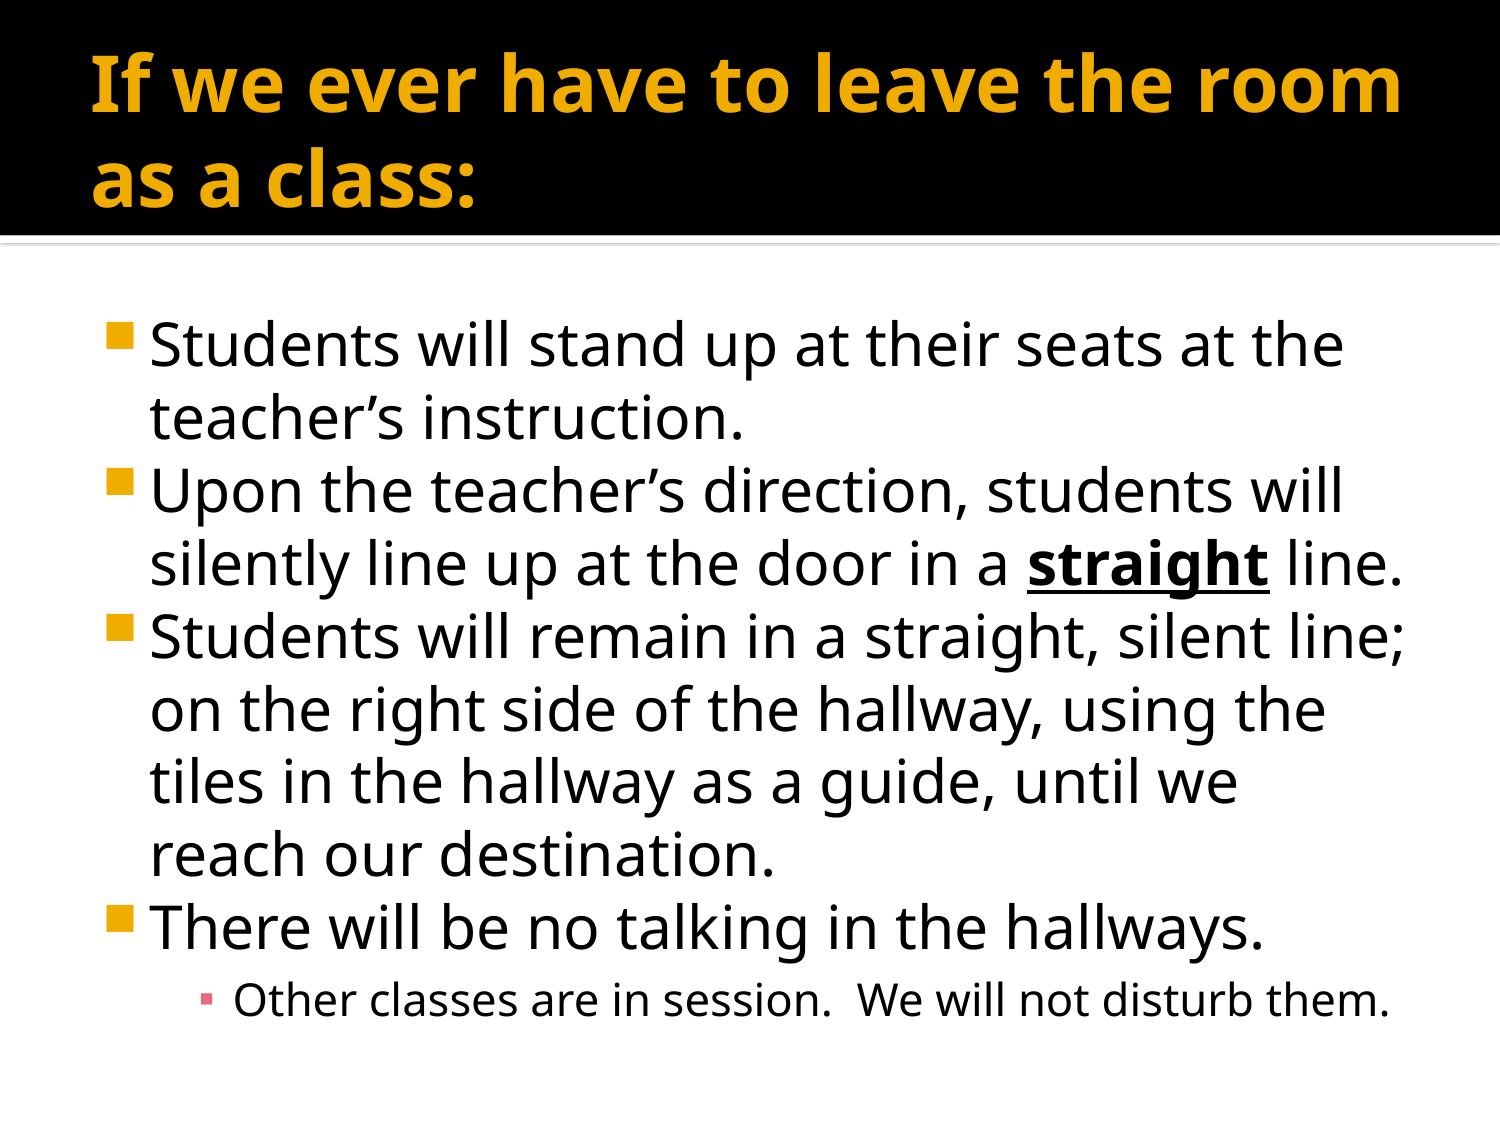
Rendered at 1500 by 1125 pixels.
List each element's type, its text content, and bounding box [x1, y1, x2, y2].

list Students will stand up at their seats at the teacher’s instruction. Upon the teacher’s direction, students will silently line up at the door in a straight line. Students will remain in a straight, silent line; on the right side of the hallway, using the tiles in the hallway as a guide, until we reach our destination. There will be no talking in the hallways. Other classes are in session. We will not disturb them. [75, 291, 1425, 1050]
title If we ever have to leave the room as a class: [75, 25, 1425, 231]
